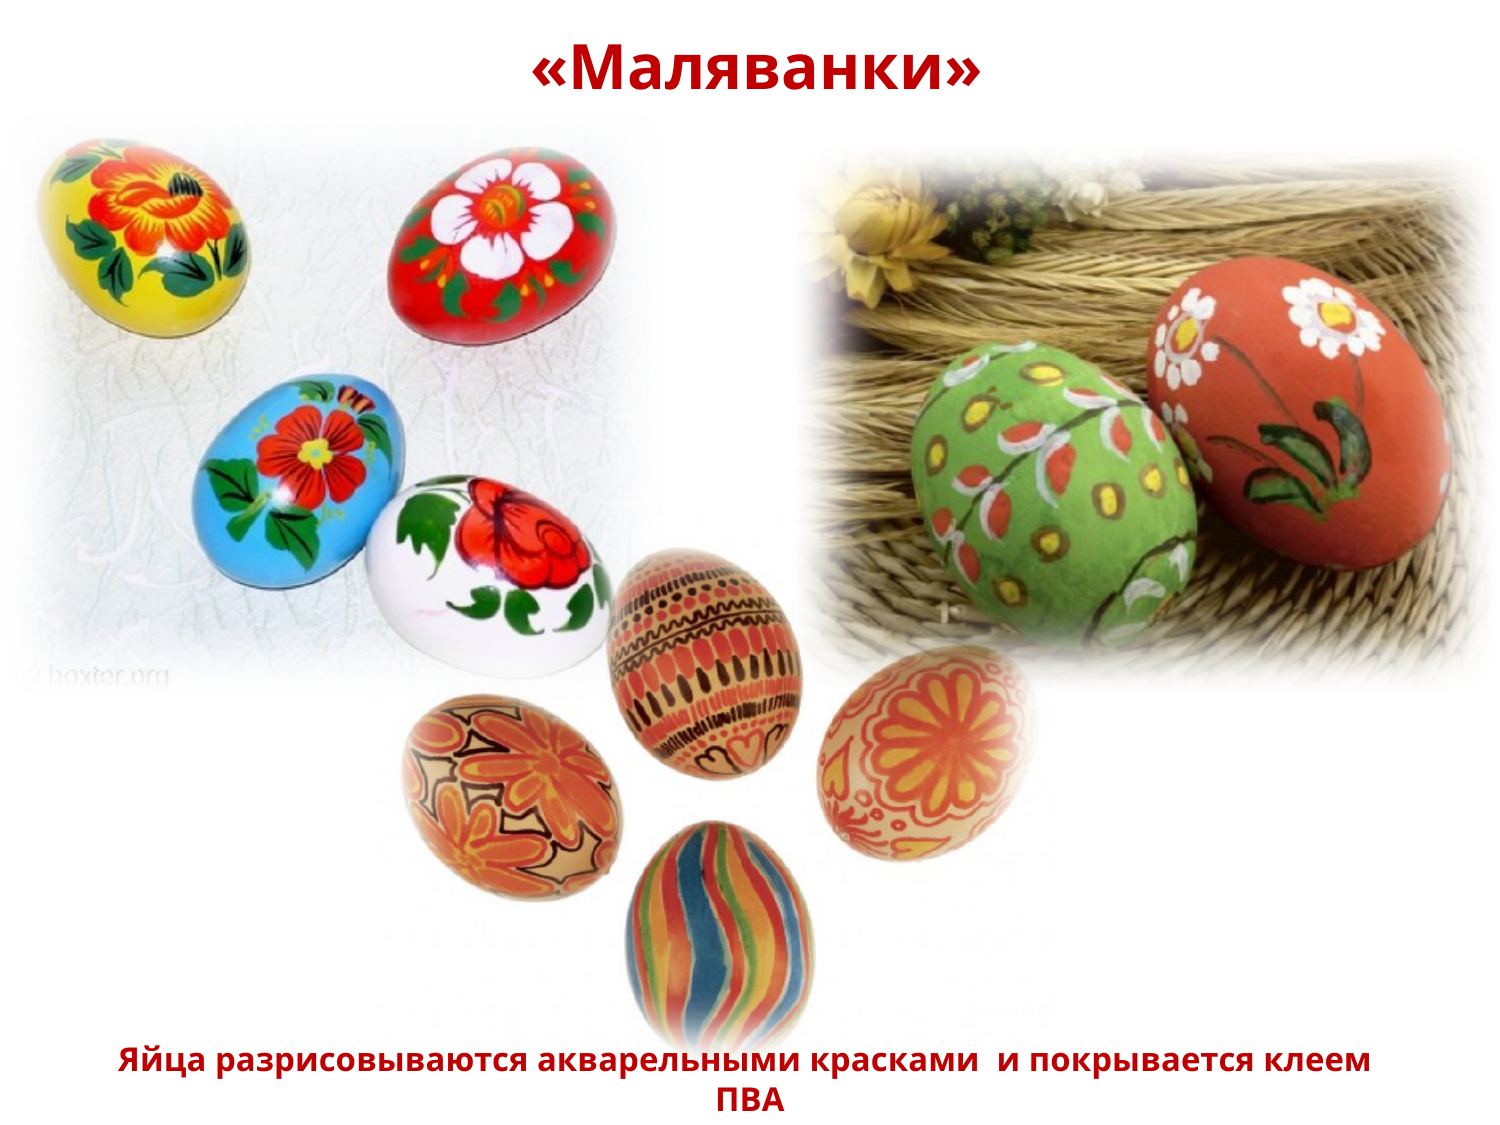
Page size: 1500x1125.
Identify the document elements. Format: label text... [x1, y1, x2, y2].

text_box «Маляванки» [81, 0, 1432, 129]
text_box Яйца разрисовываются акварельными красками и покрывается клеем ПВА [70, 1031, 1430, 1125]
picture [0, 105, 1500, 1079]
